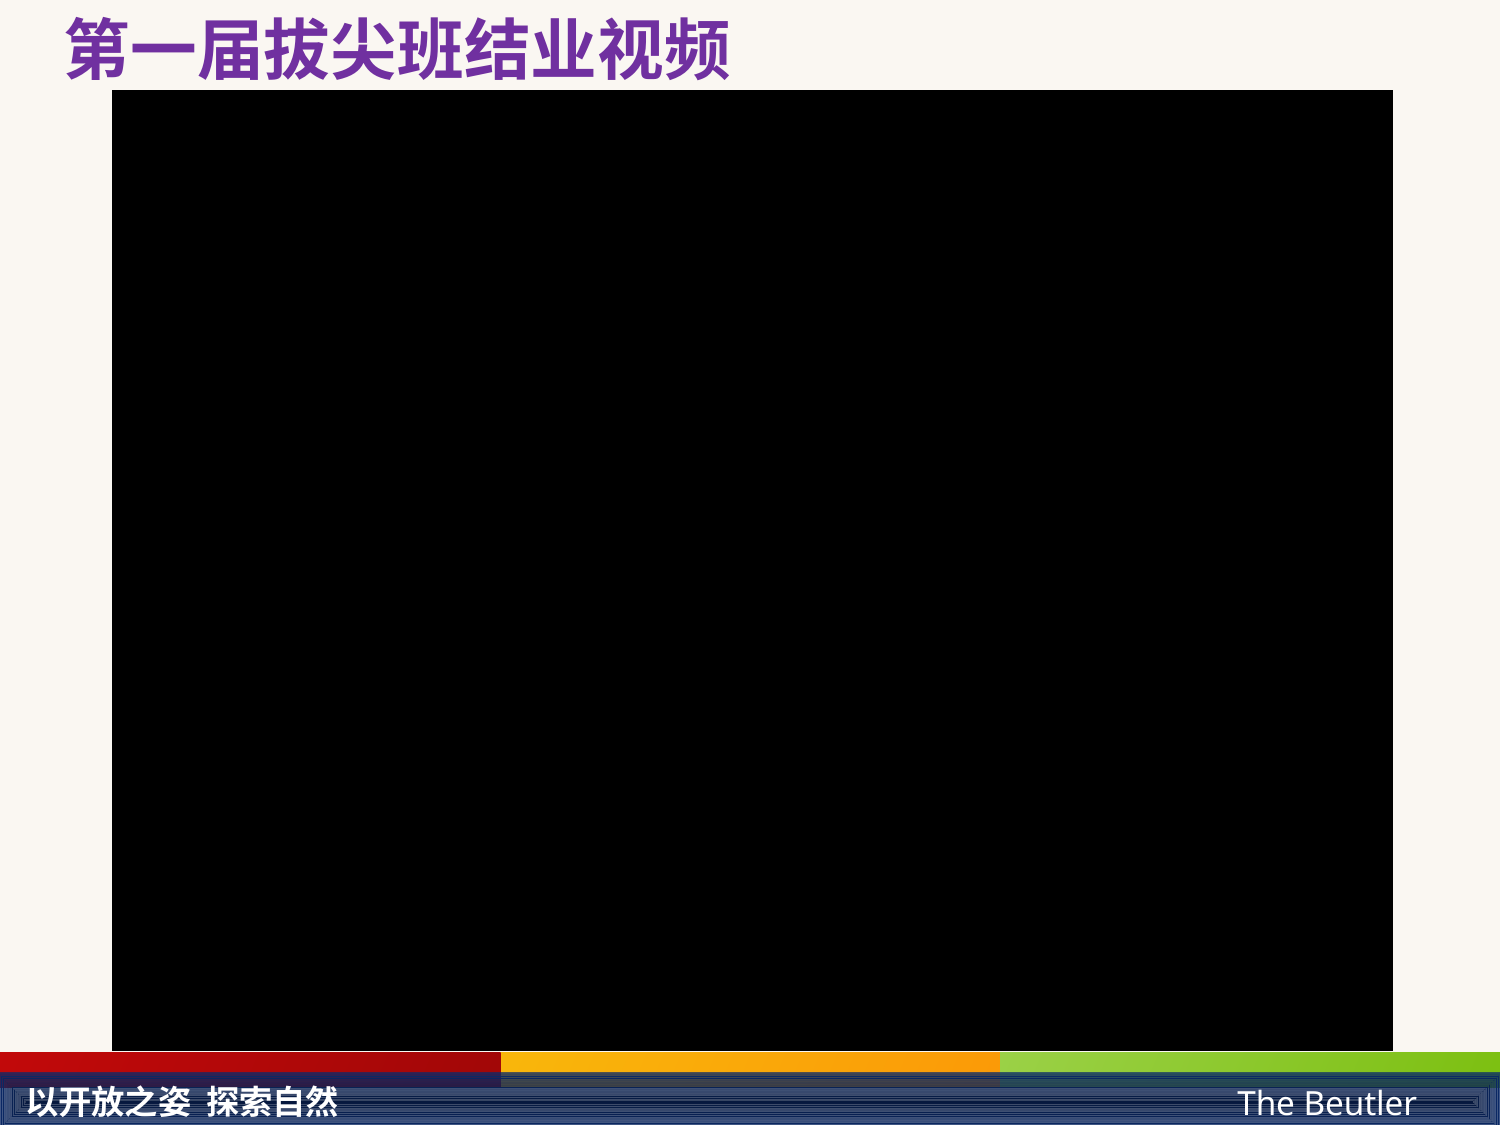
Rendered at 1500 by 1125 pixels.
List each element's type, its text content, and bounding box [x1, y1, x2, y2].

text_box 第一届拔尖班结业视频 [17, 0, 798, 96]
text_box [111, 89, 1394, 1052]
